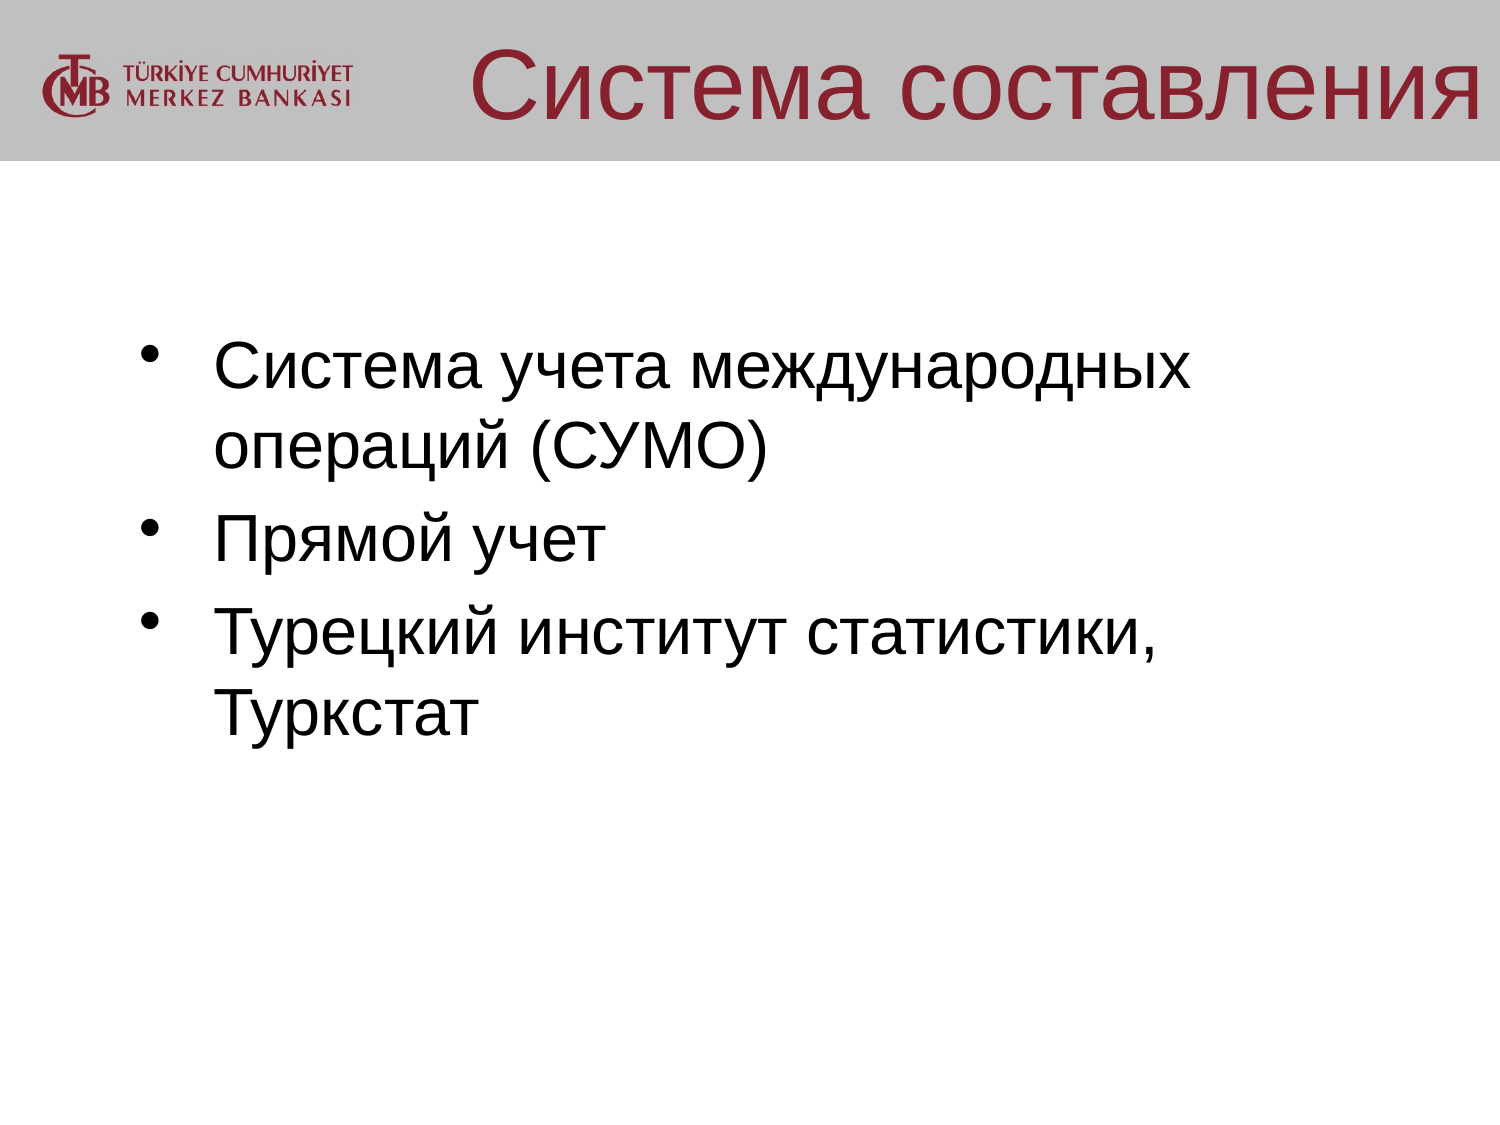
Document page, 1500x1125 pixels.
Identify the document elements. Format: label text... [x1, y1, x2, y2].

title Система составления [0, 0, 1500, 161]
subtitle Система учета международных операций (СУМО) Прямой учет Турецкий институт статистики, Туркстат [123, 314, 1306, 925]
picture [40, 54, 355, 120]
